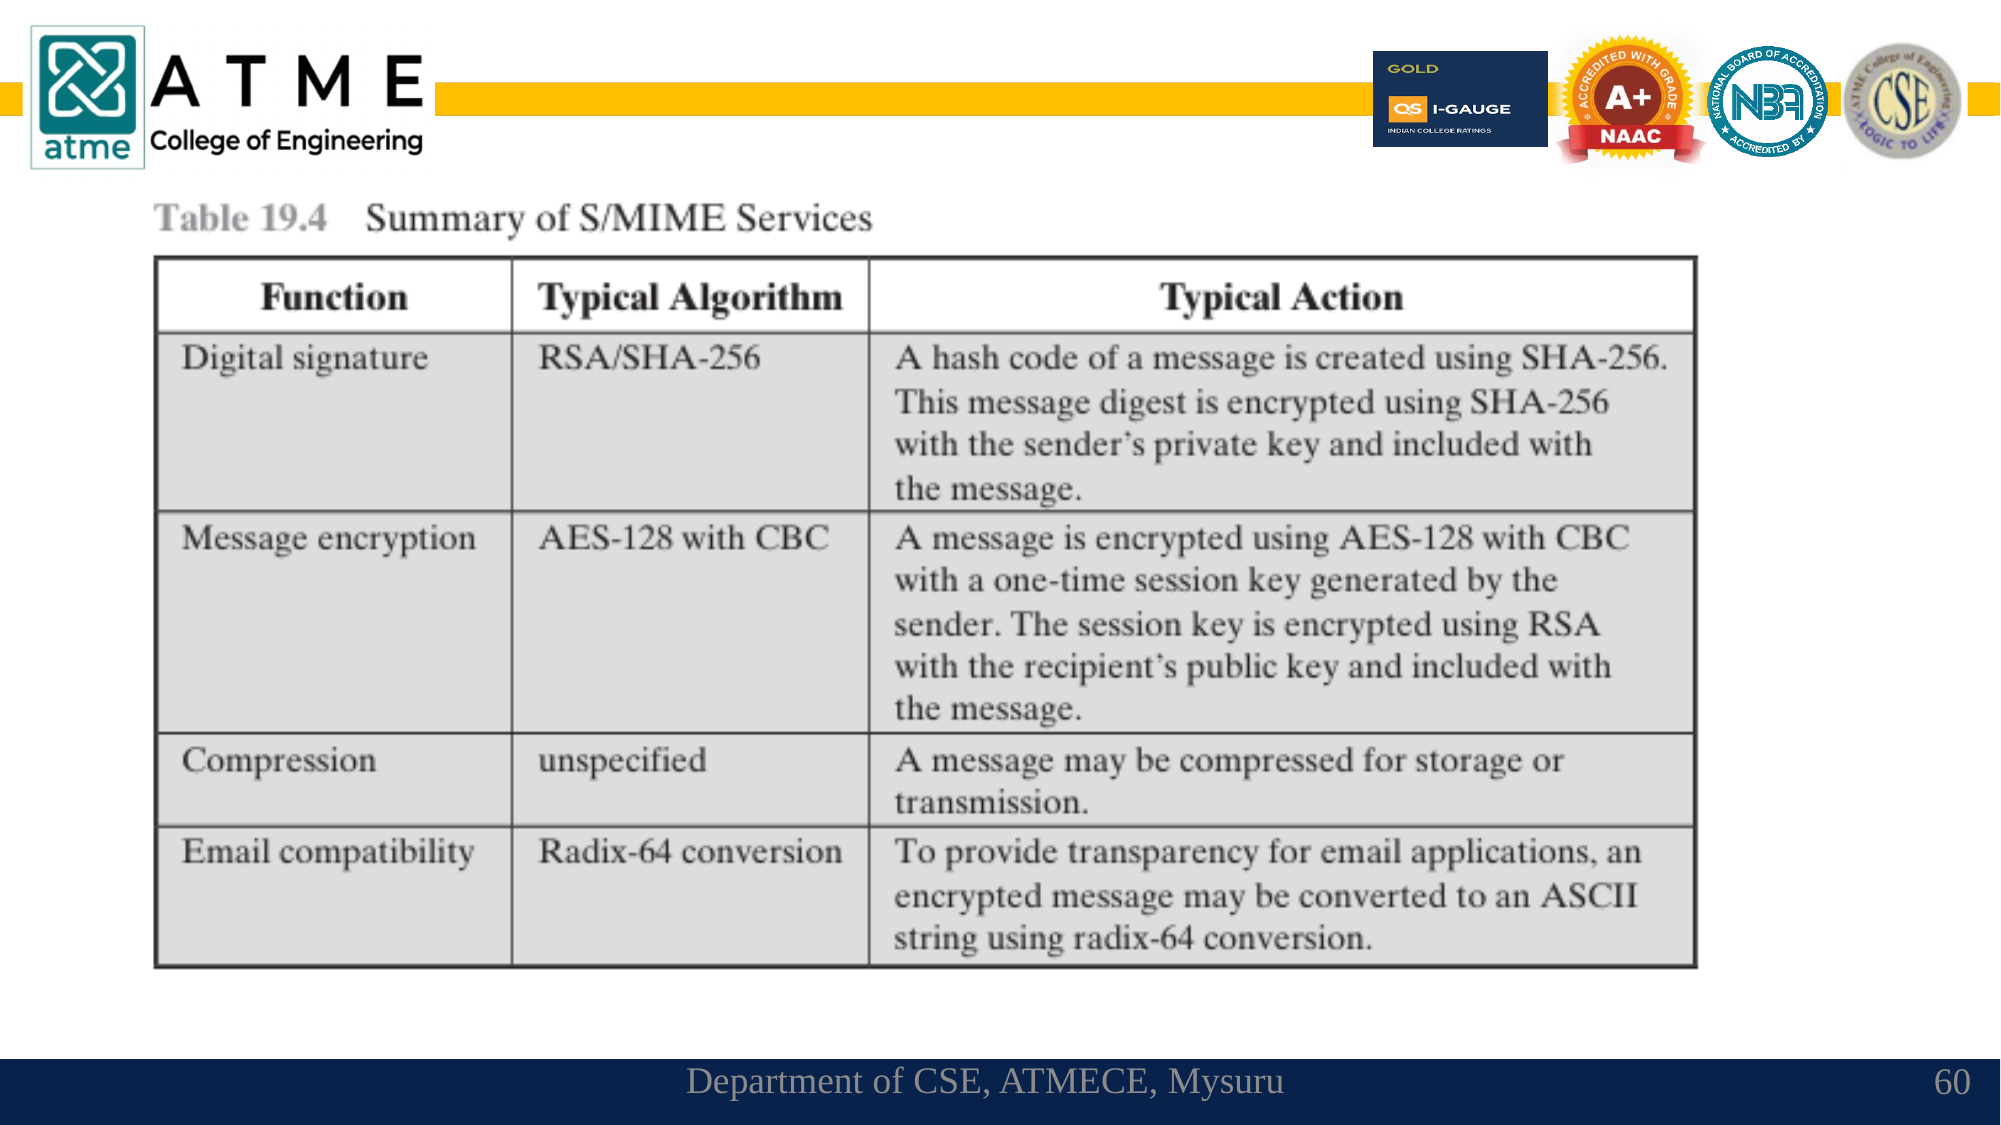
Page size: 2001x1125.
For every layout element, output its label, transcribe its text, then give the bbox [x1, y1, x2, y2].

footer Department of CSE, ATMECE, Mysuru [501, 1056, 1470, 1102]
slide_number 60 [1511, 1057, 1972, 1103]
picture [1373, 20, 1828, 180]
picture [22, 15, 435, 178]
picture [0, 1059, 2001, 1125]
picture [1840, 26, 1968, 176]
picture [115, 192, 1711, 1024]
